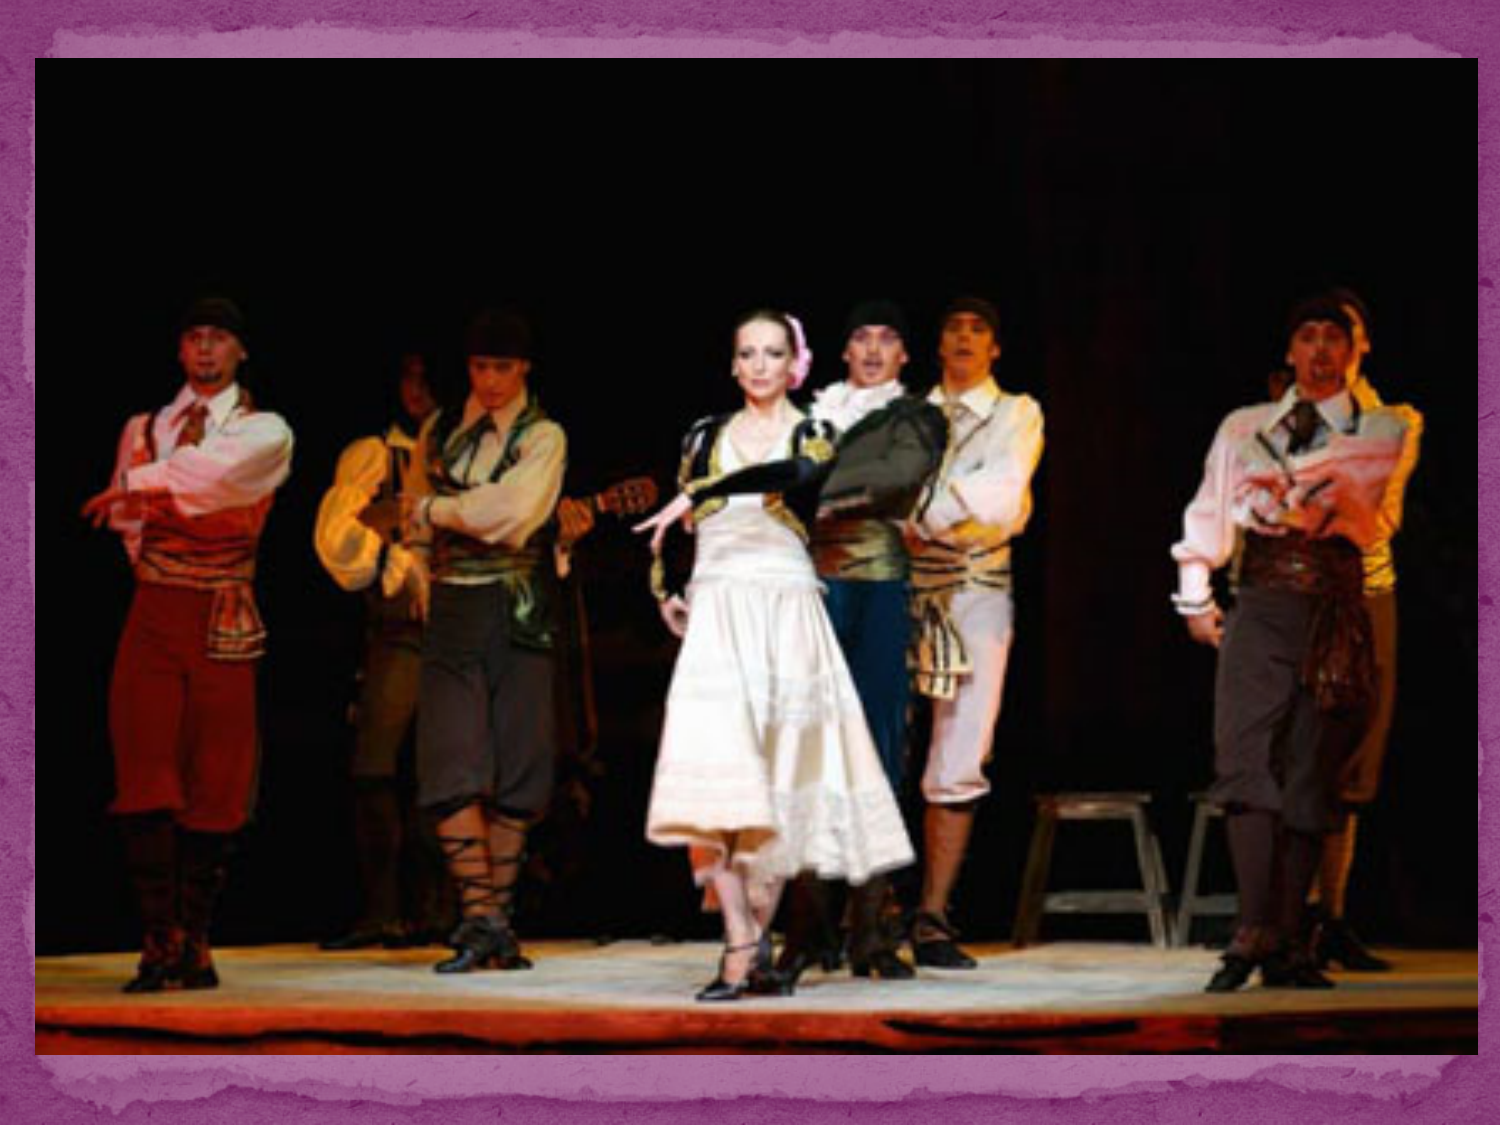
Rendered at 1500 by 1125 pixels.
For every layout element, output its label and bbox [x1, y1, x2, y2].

list [39, 62, 1473, 1052]
